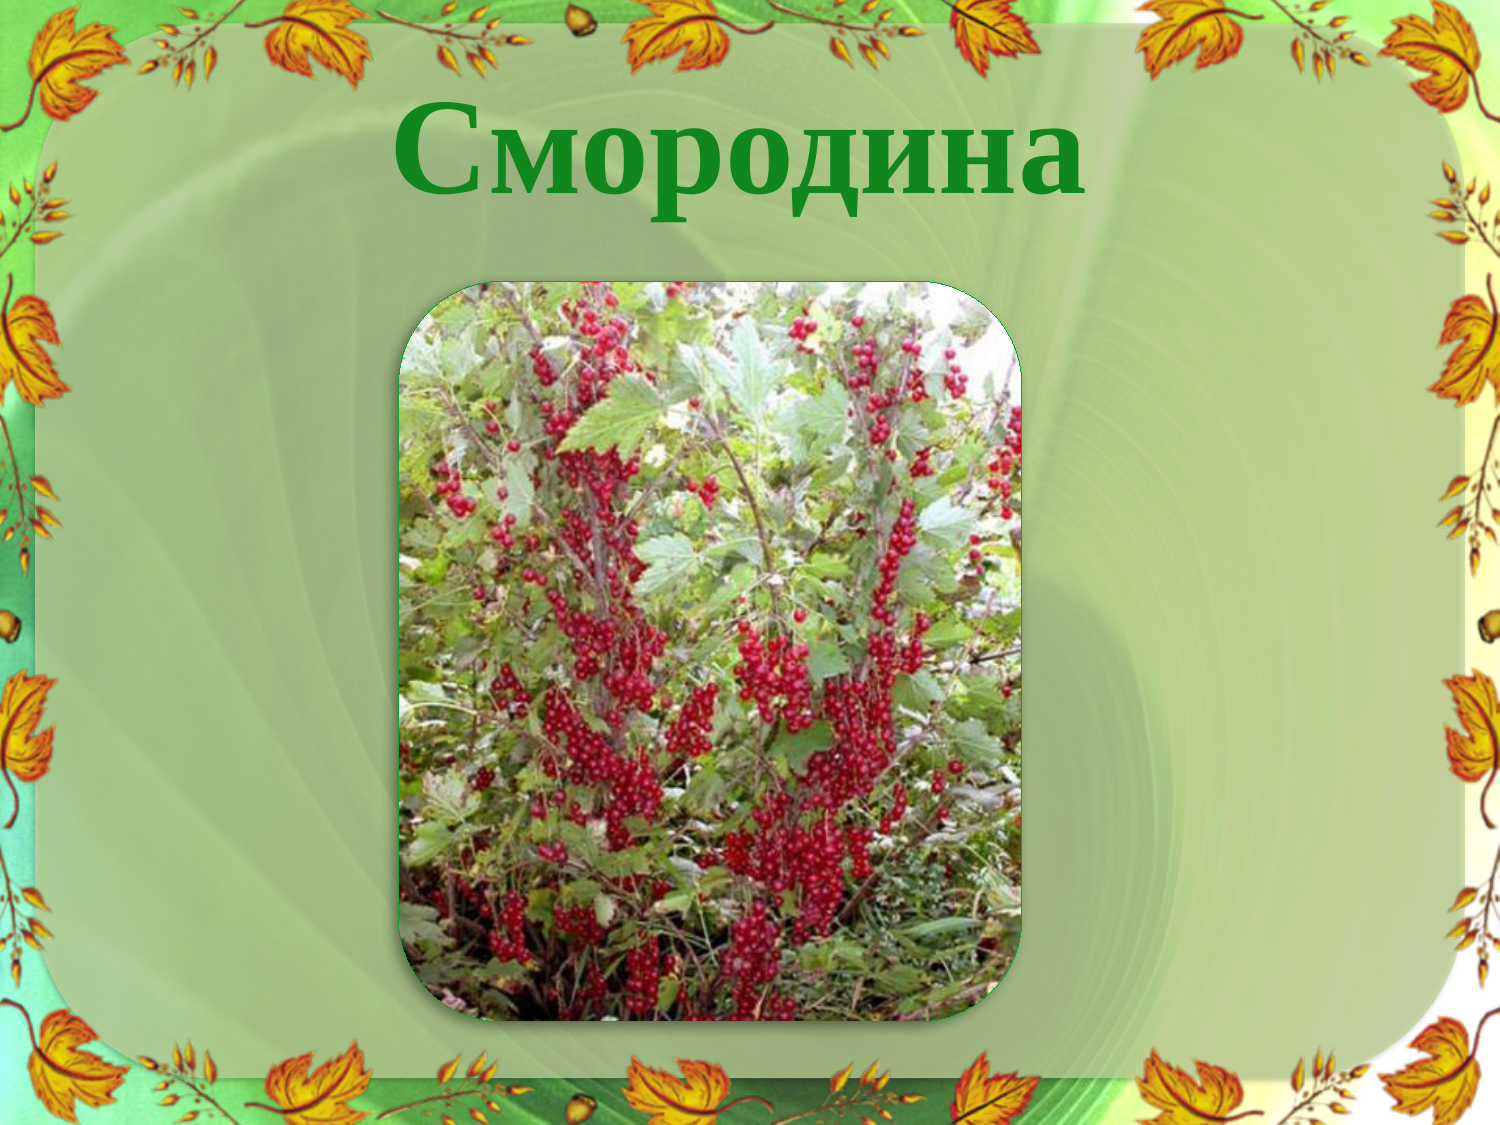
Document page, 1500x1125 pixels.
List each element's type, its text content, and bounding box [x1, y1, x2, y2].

picture [0, 0, 1500, 1125]
title Смородина [74, 44, 1426, 233]
